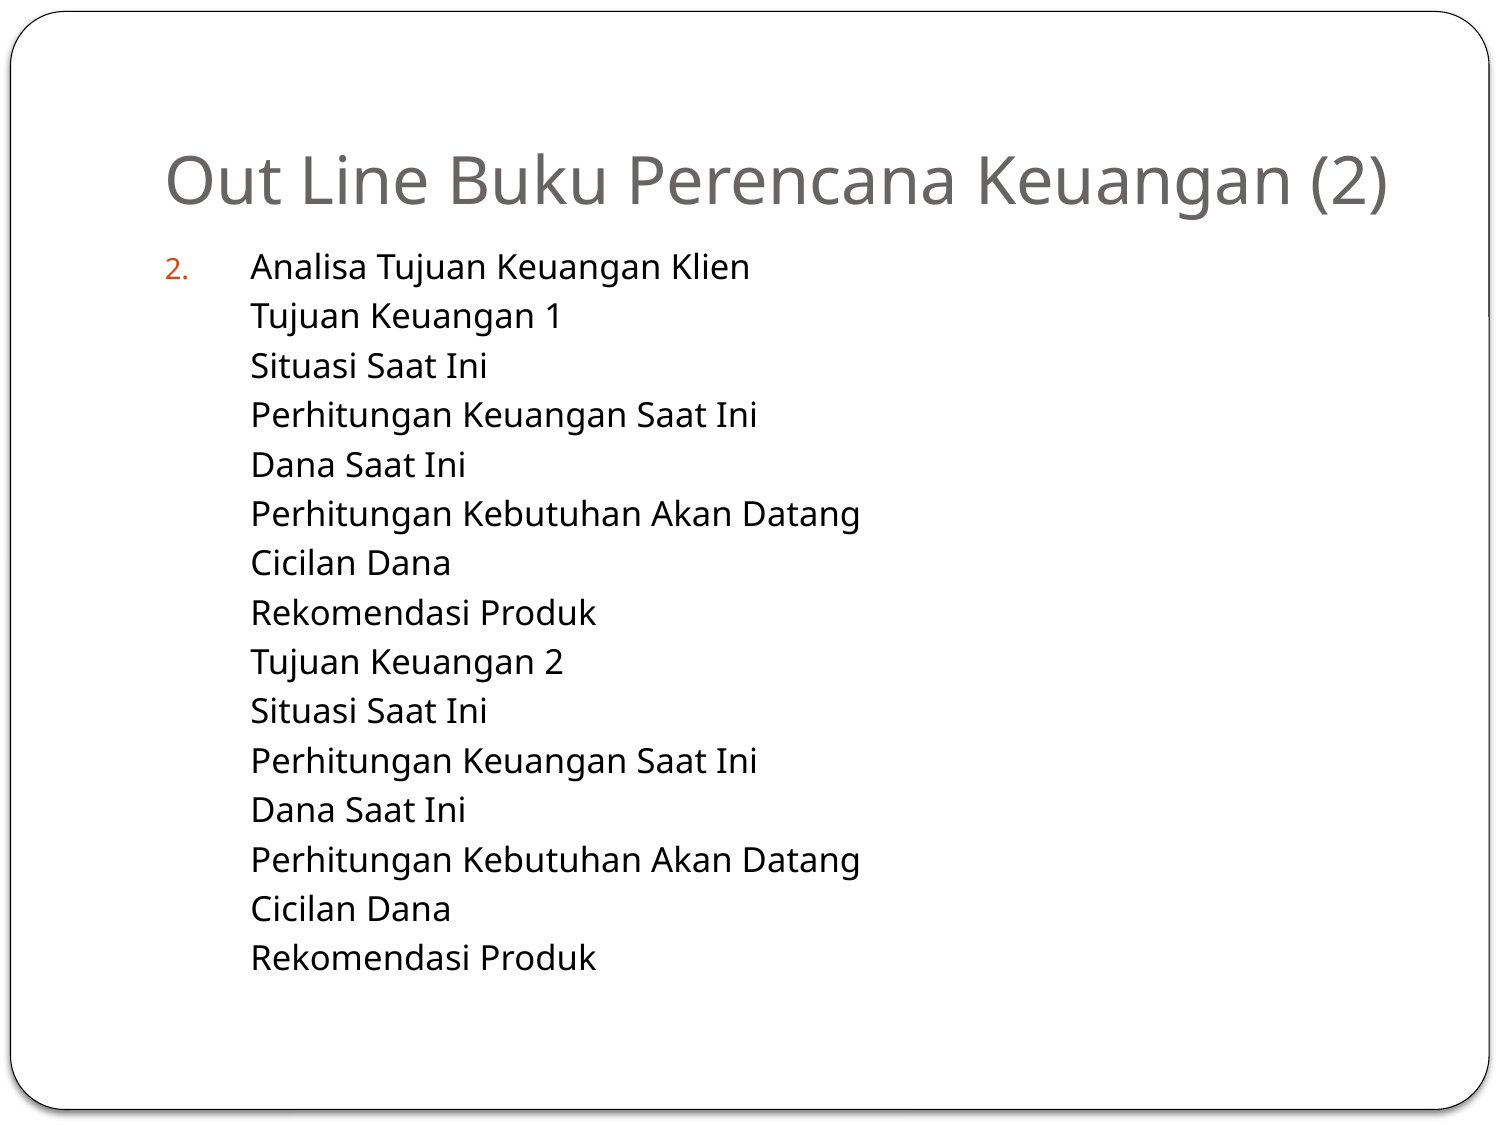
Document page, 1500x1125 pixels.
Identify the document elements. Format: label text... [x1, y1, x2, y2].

title Out Line Buku Perencana Keuangan (2) [150, 45, 1425, 233]
list Analisa Tujuan Keuangan Klien Tujuan Keuangan 1 Situasi Saat Ini Perhitungan Keuangan Saat Ini Dana Saat Ini Perhitungan Kebutuhan Akan Datang Cicilan Dana Rekomendasi Produk Tujuan Keuangan 2 Situasi Saat Ini Perhitungan Keuangan Saat Ini Dana Saat Ini Perhitungan Kebutuhan Akan Datang Cicilan Dana Rekomendasi Produk [150, 237, 1425, 988]
